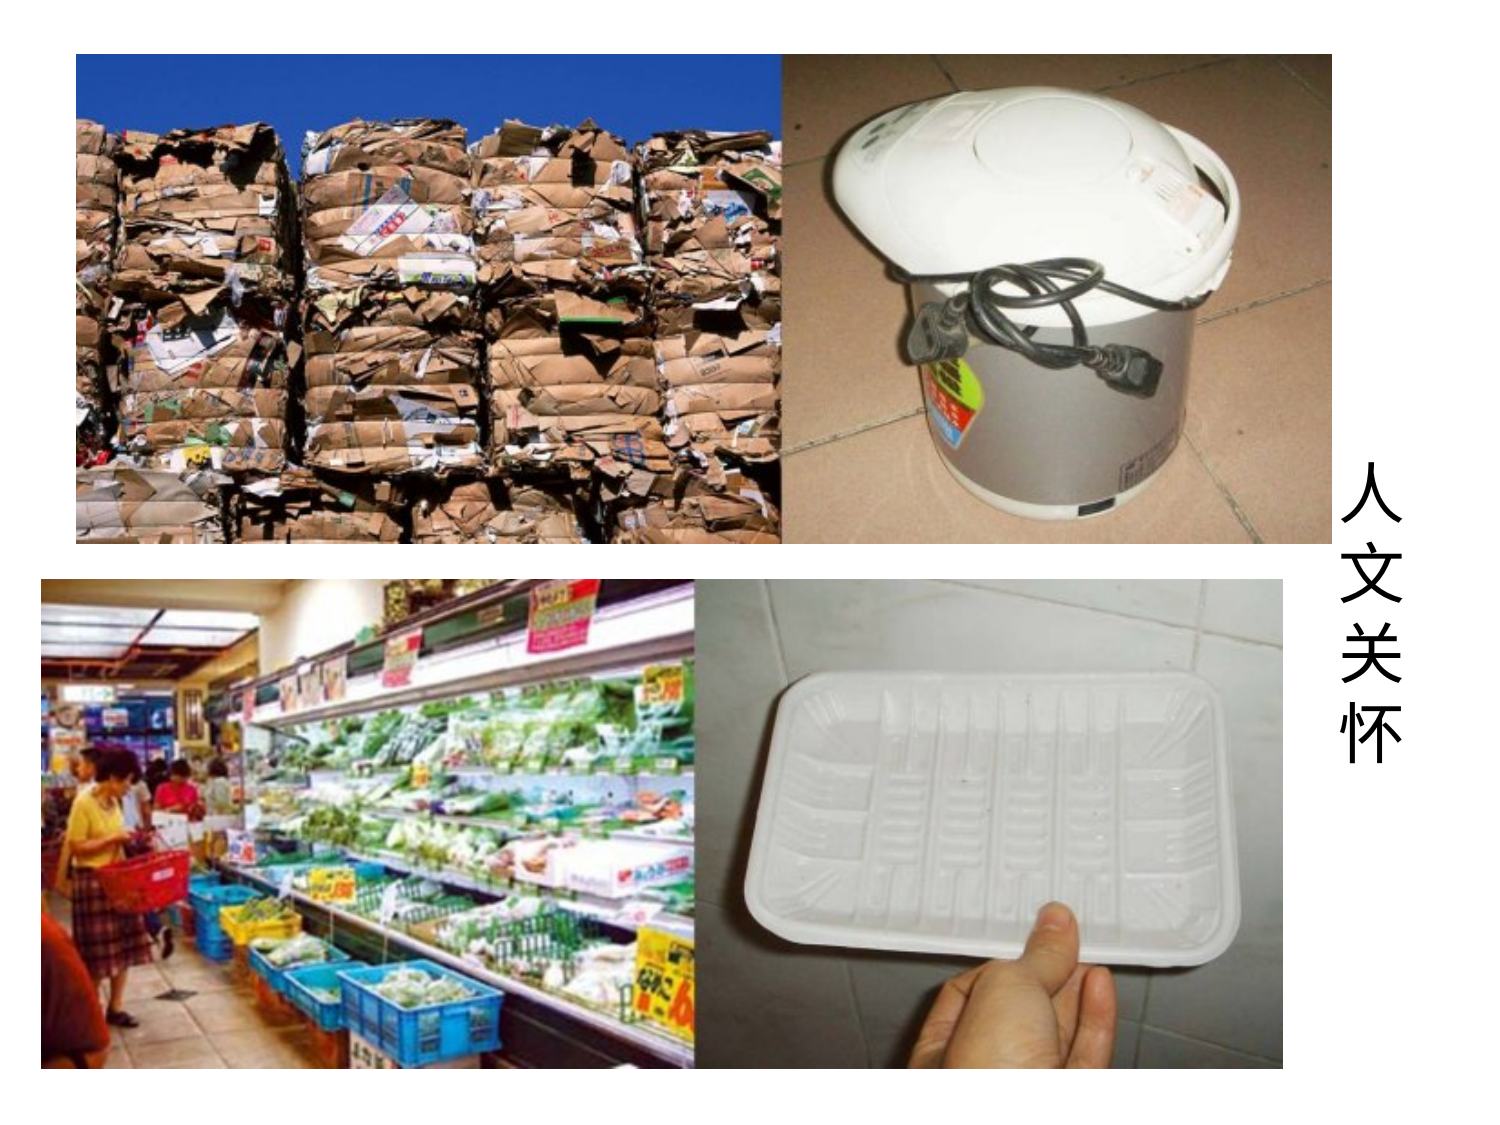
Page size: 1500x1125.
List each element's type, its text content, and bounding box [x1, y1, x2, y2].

text_box 人文关怀 [1323, 444, 1395, 779]
picture [76, 54, 1332, 544]
picture [40, 579, 1283, 1070]
